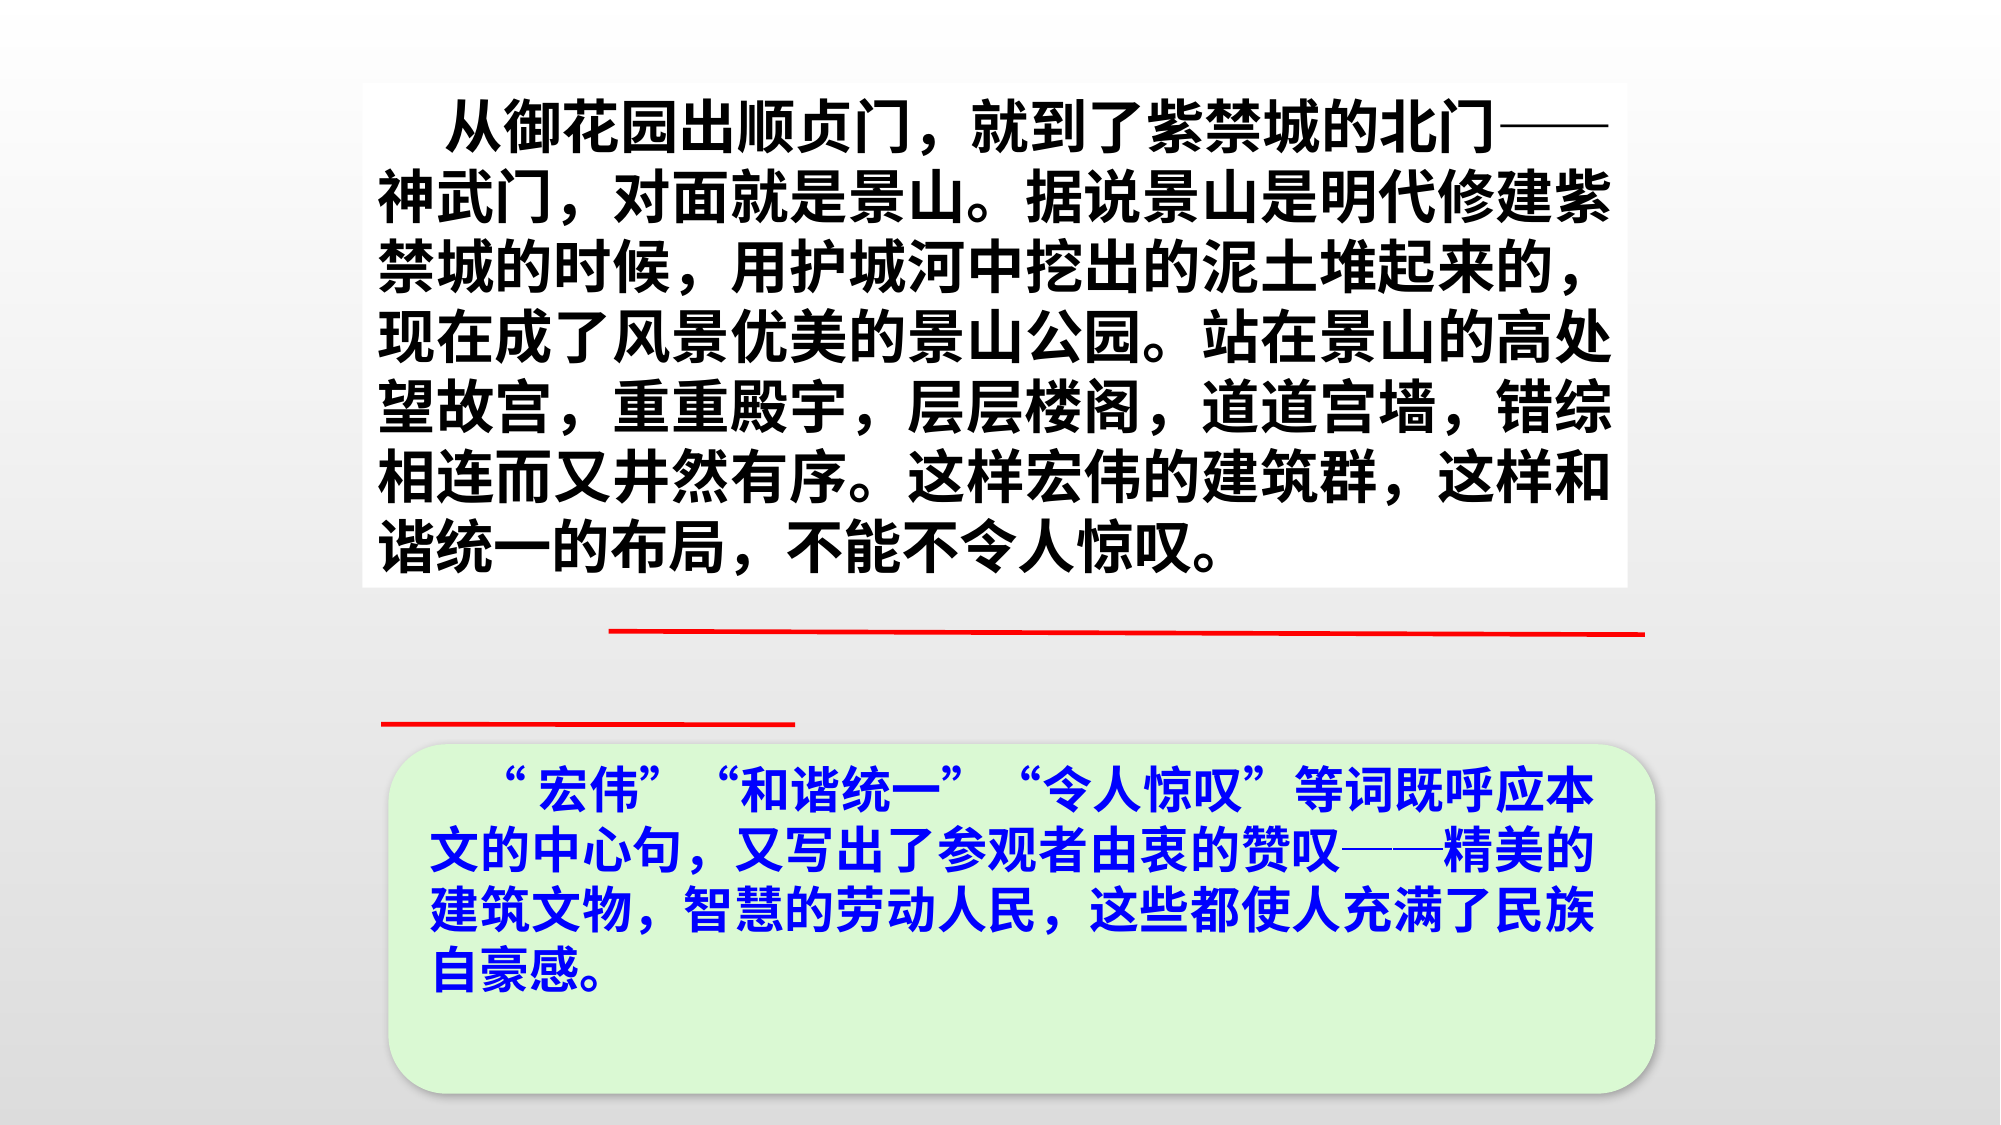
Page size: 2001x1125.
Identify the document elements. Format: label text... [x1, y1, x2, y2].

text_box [608, 631, 1645, 635]
text_box 从御花园出顺贞门，就到了紫禁城的北门——神武门，对面就是景山。据说景山是明代修建紫禁城的时候，用护城河中挖出的泥土堆起来的，现在成了风景优美的景山公园。站在景山的高处望故宫，重重殿宇，层层楼阁，道道宫墙，错综相连而又井然有序。这样宏伟的建筑群，这样和谐统一的布局，不能不令人惊叹。 [362, 83, 1628, 588]
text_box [388, 744, 1656, 1094]
